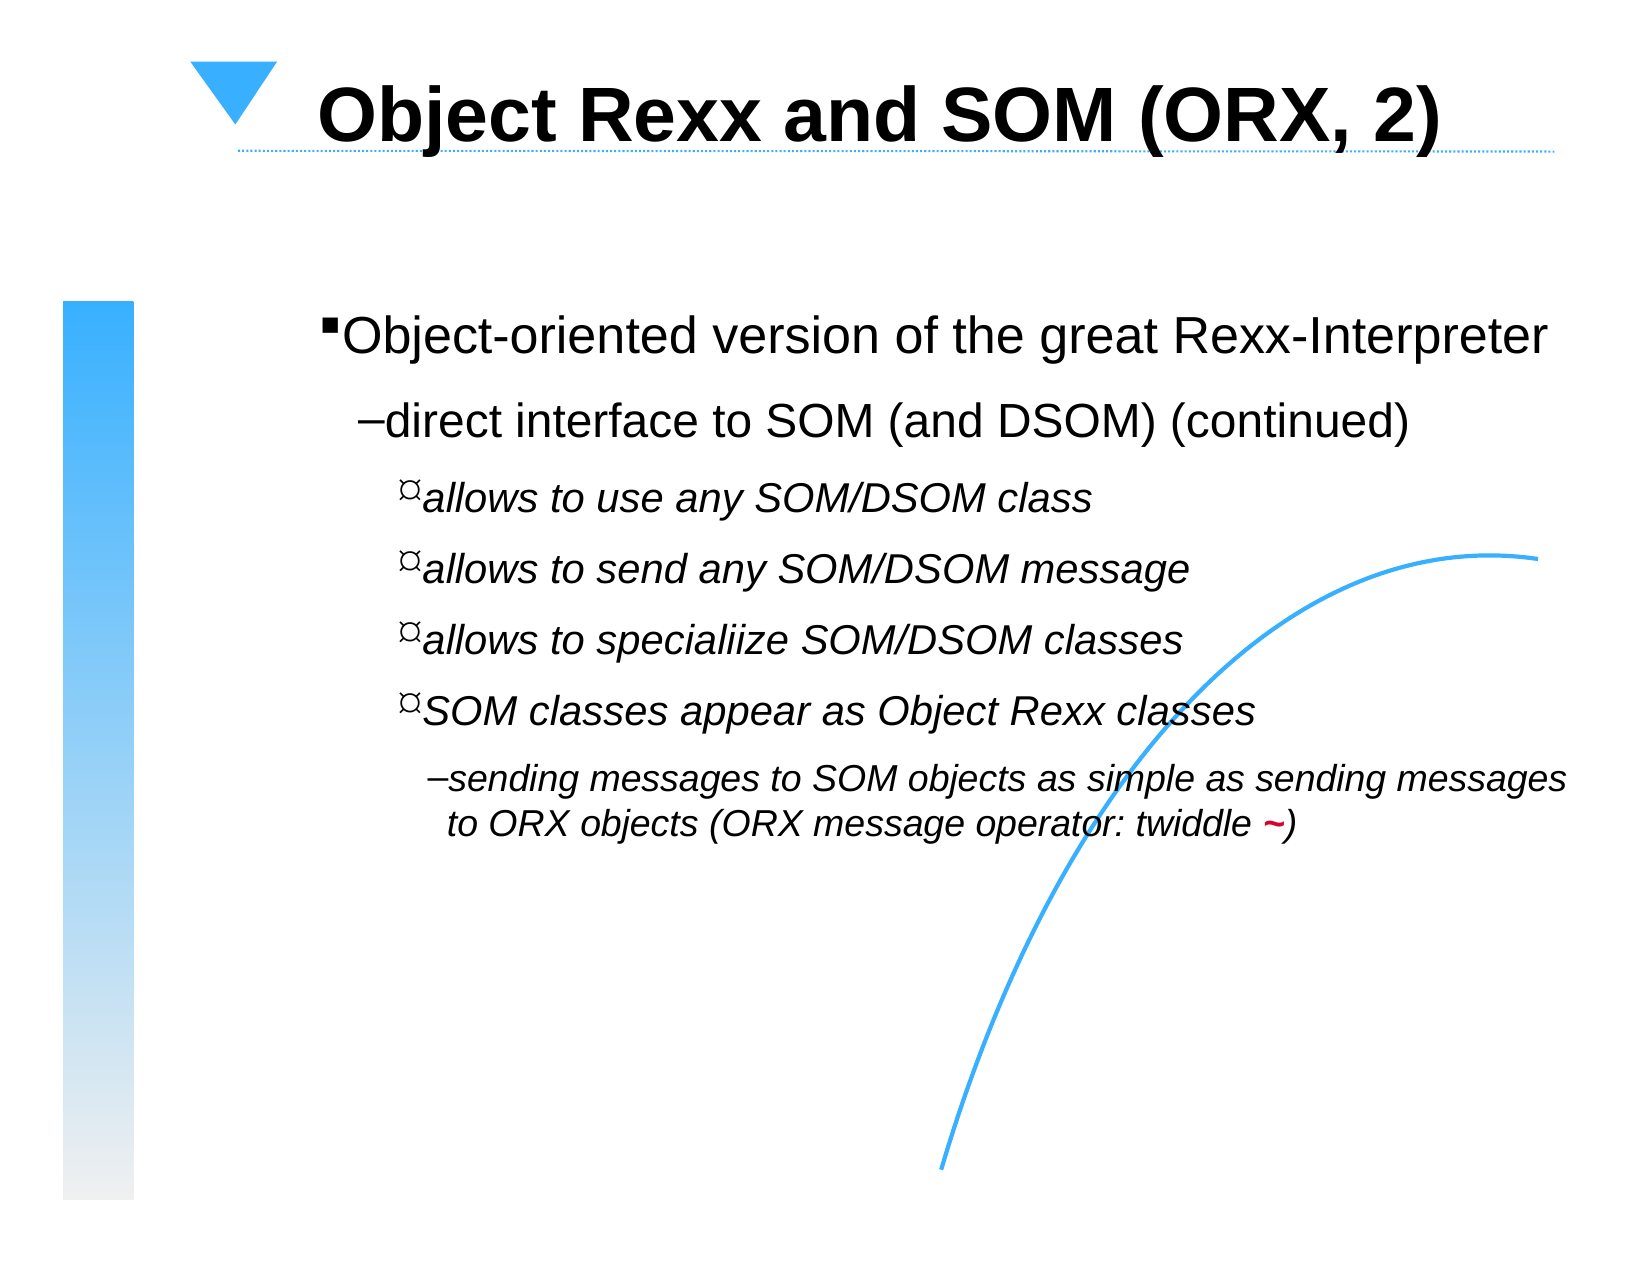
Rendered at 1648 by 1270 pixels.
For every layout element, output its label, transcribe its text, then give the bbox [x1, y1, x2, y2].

text_box [190, 61, 278, 125]
text_box [941, 845, 1259, 1170]
text_box [63, 301, 134, 1200]
text_box Object-oriented version of the great Rexx-Interpreter direct interface to SOM (and DSOM) (continued) allows to use any SOM/DSOM class allows to send any SOM/DSOM message allows to specialiize SOM/DSOM classes SOM classes appear as Object Rexx classes sending messages to SOM objects as simple as sending messages to ORX objects (ORX message operator: twiddle ~) [318, 301, 1600, 845]
text_box Object Rexx and SOM (ORX, 2) [317, 64, 1549, 158]
